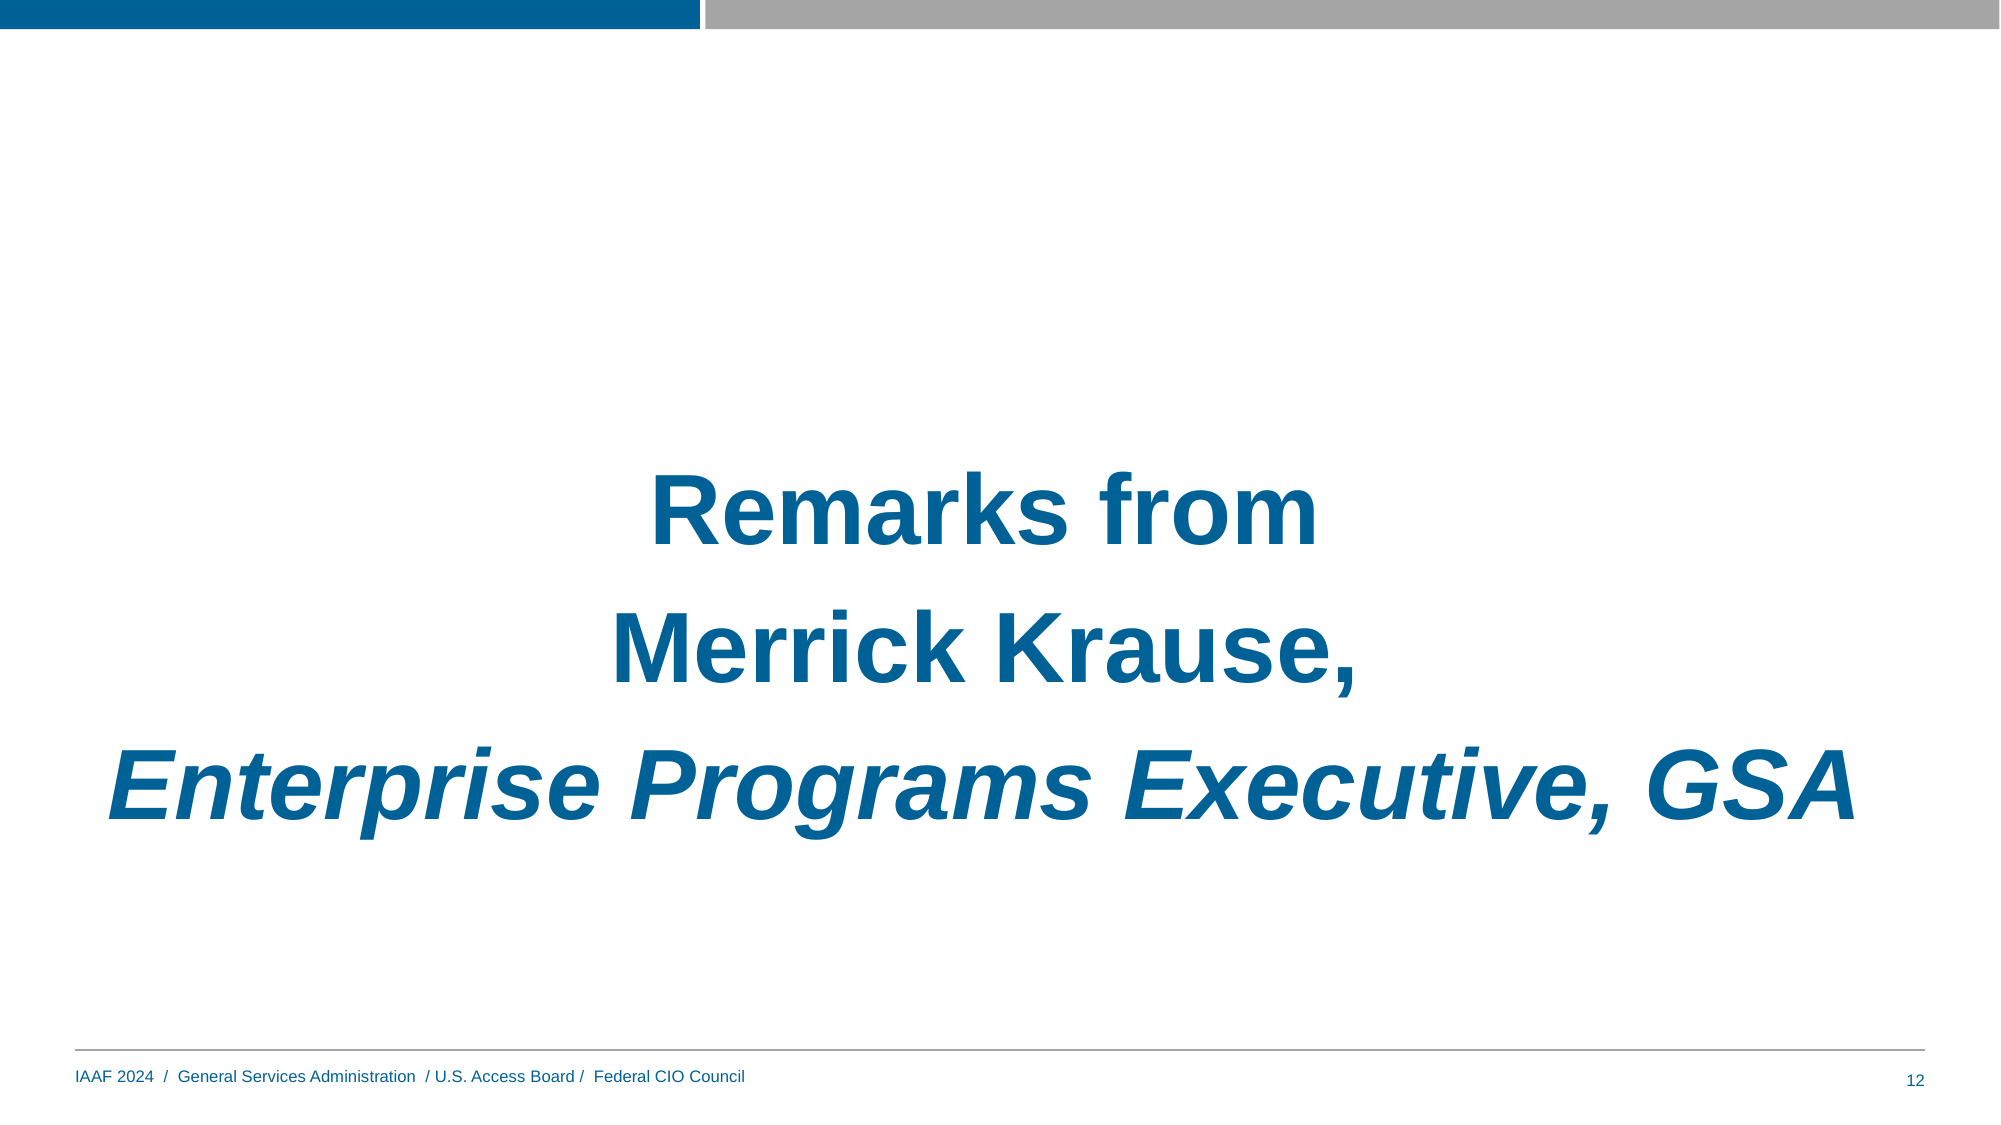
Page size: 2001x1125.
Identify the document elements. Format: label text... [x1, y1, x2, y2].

slide_number 12 [1899, 1062, 1925, 1098]
title Remarks from Merrick Krause, Enterprise Programs Executive, GSA [83, 418, 1915, 788]
